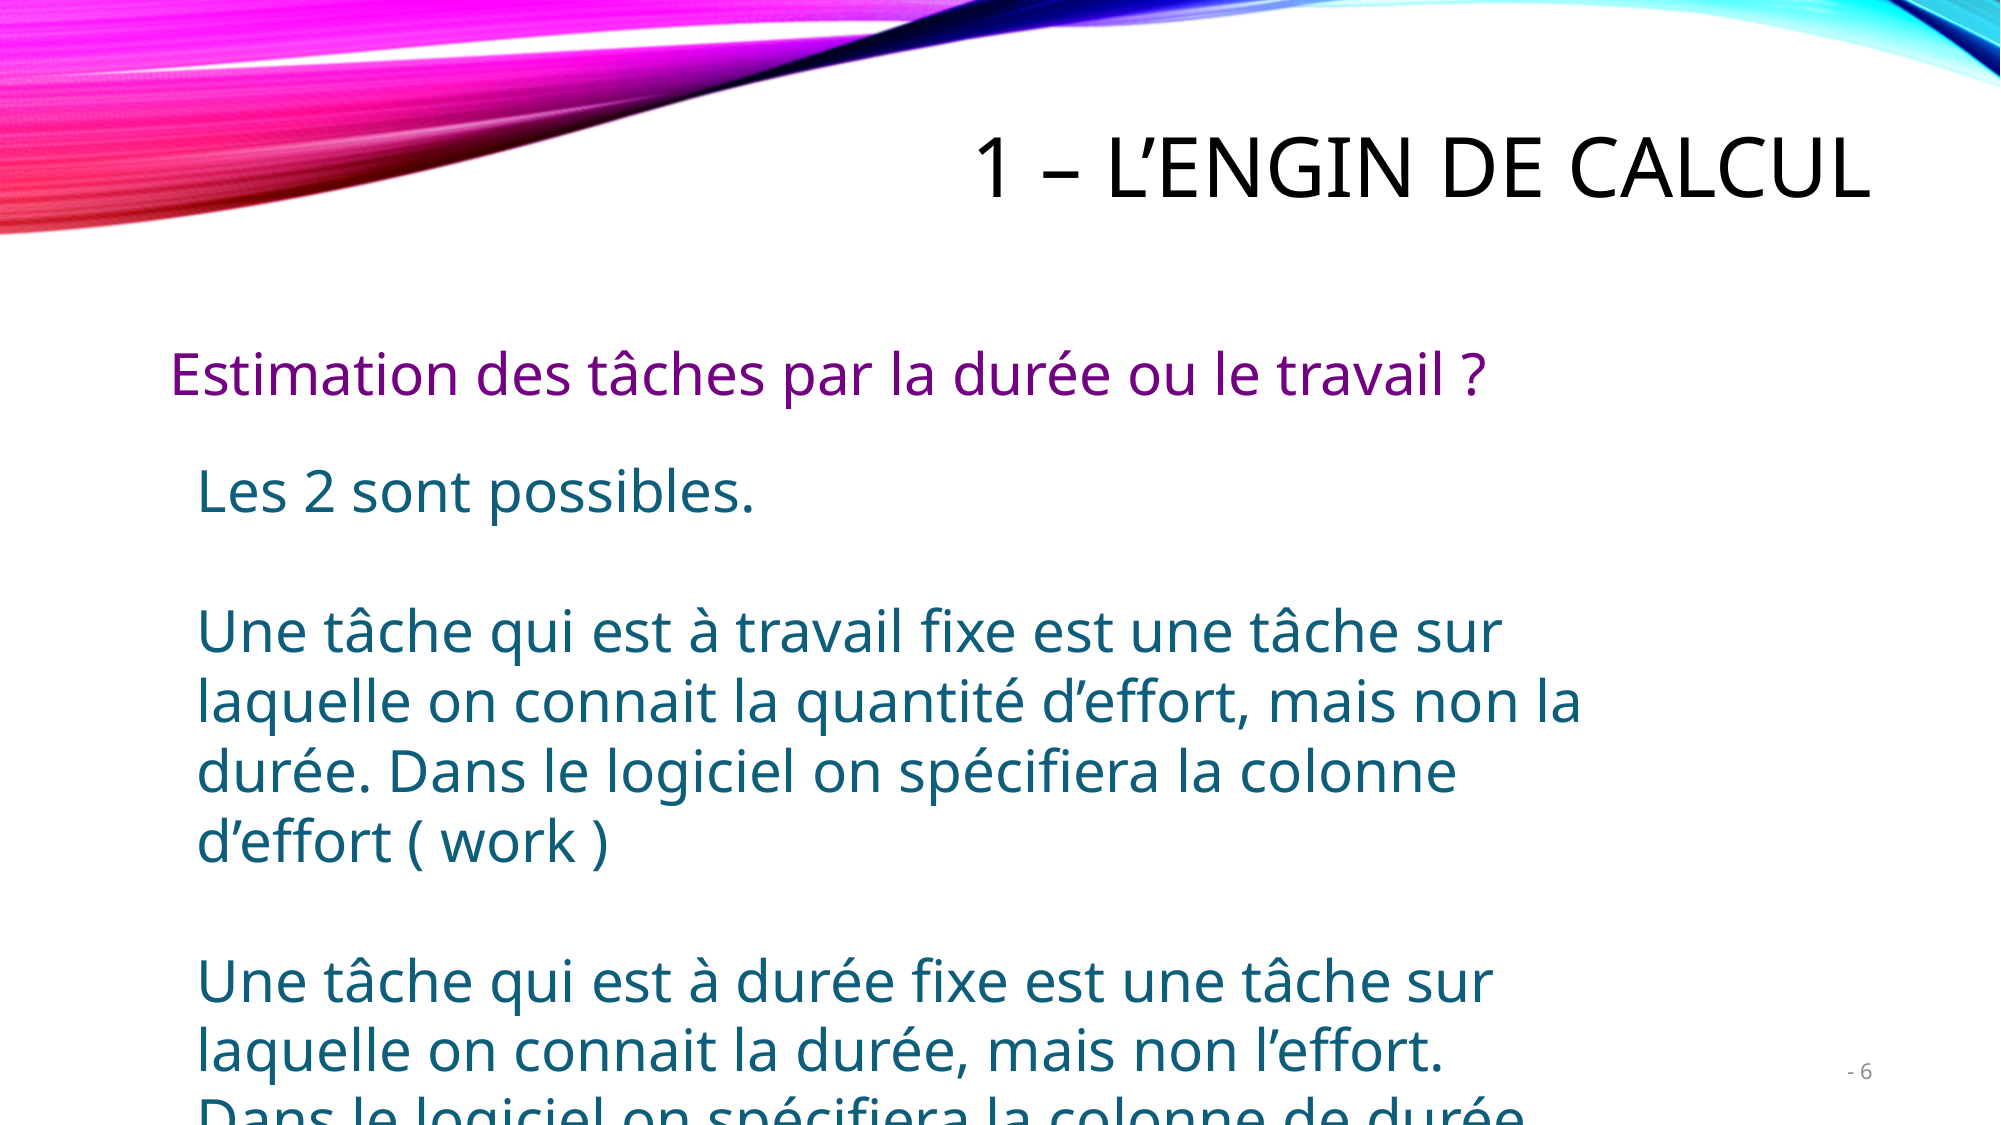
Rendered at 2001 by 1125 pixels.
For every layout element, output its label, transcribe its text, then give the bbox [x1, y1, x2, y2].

picture [0, 0, 2000, 237]
picture [1890, 0, 2000, 75]
picture [1910, 0, 2000, 45]
text_box Estimation des tâches par la durée ou le travail ? [154, 259, 1841, 415]
text_box Les 2 sont possibles. Une tâche qui est à travail fixe est une tâche sur laquelle on connait la quantité d’effort, mais non la durée. Dans le logiciel on spécifiera la colonne d’effort ( work ) Une tâche qui est à durée fixe est une tâche sur laquelle on connait la durée, mais non l’effort. Dans le logiciel on spécifiera la colonne de durée ( duration ) [182, 446, 1604, 1125]
slide_number 6 [1808, 1042, 1888, 1103]
title 1 – L’engin de calcul [638, 64, 1888, 277]
